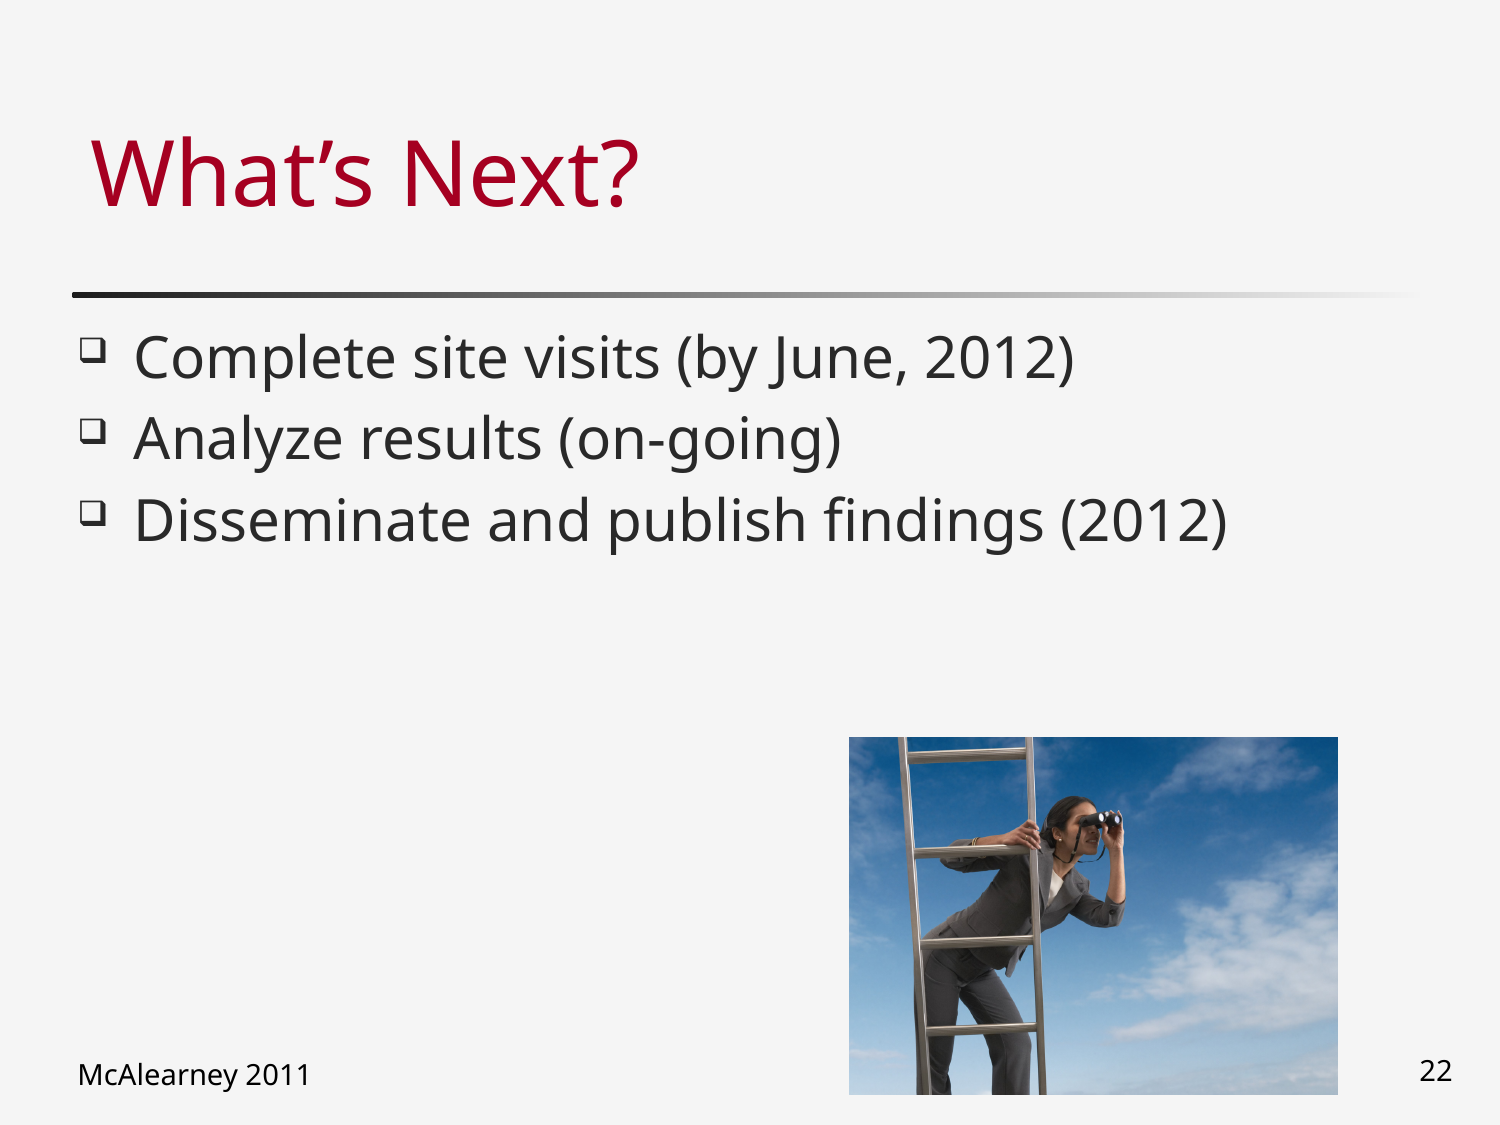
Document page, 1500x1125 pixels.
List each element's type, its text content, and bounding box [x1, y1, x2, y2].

title What’s Next? [74, 49, 1342, 291]
slide_number 22 [1340, 1023, 1468, 1100]
picture [849, 737, 1338, 1095]
list Complete site visits (by June, 2012) Analyze results (on-going) Disseminate and publish findings (2012) [62, 312, 1388, 1013]
footer McAlearney 2011 [62, 1023, 845, 1100]
